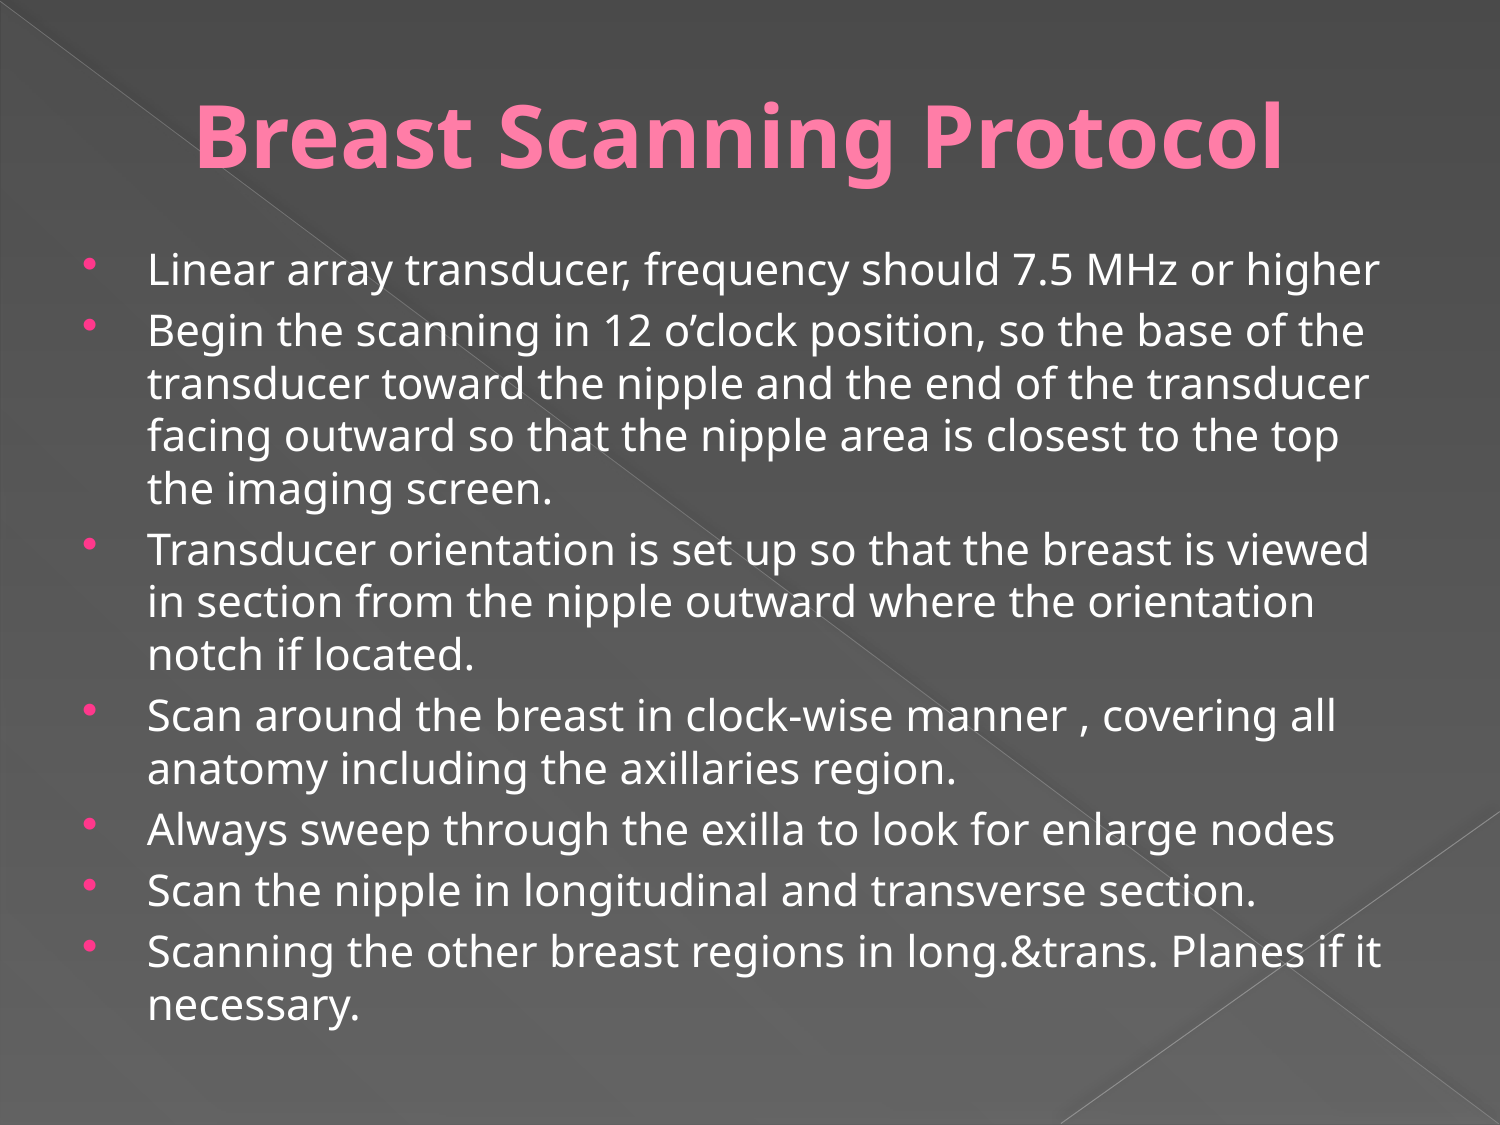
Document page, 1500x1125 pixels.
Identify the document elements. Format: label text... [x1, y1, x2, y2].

list Linear array transducer, frequency should 7.5 MHz or higher Begin the scanning in 12 o’clock position, so the base of the transducer toward the nipple and the end of the transducer facing outward so that the nipple area is closest to the top the imaging screen. Transducer orientation is set up so that the breast is viewed in section from the nipple outward where the orientation notch if located. Scan around the breast in clock-wise manner , covering all anatomy including the axillaries region. Always sweep through the exilla to look for enlarge nodes Scan the nipple in longitudinal and transverse section. Scanning the other breast regions in long.&trans. Planes if it necessary. [58, 234, 1430, 1059]
title Breast Scanning Protocol [75, 43, 1425, 223]
